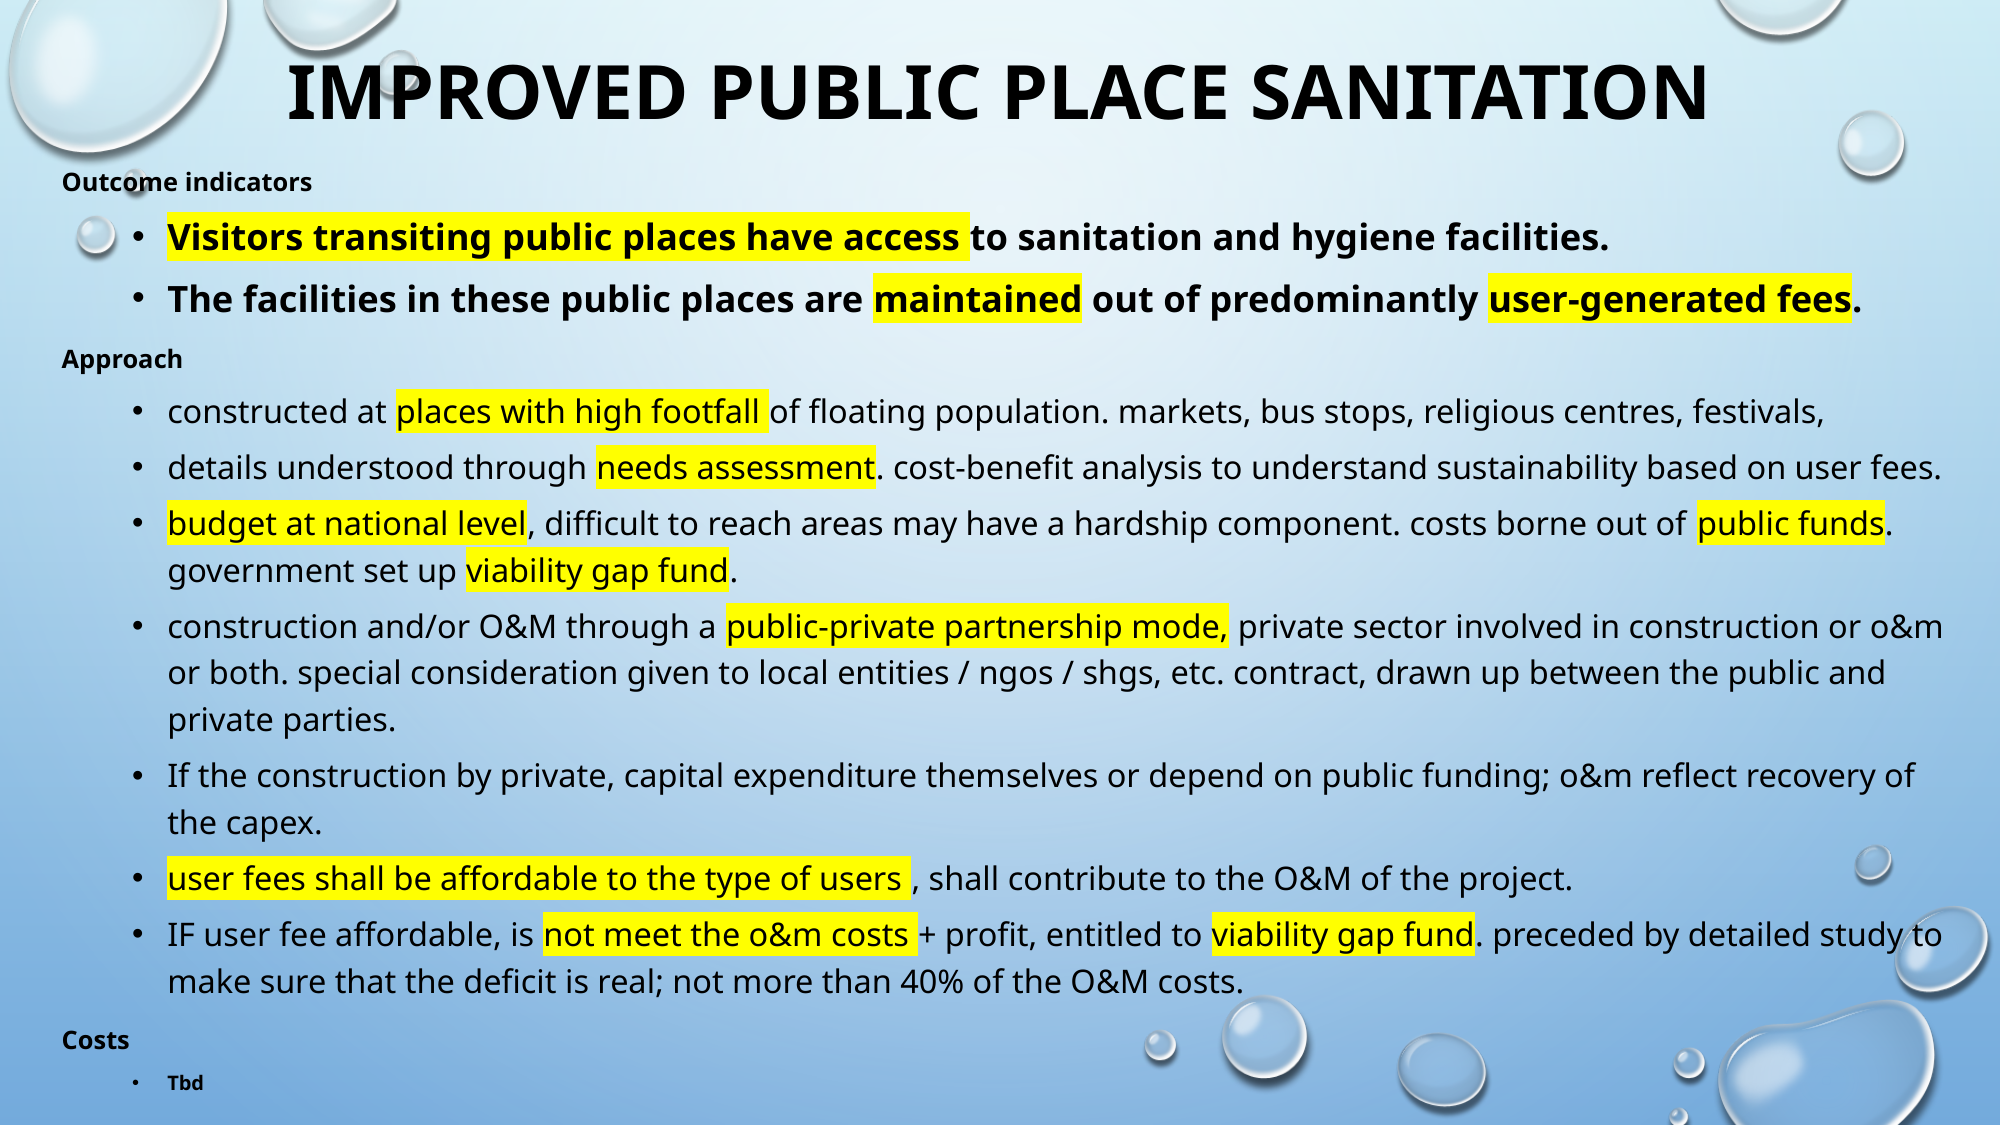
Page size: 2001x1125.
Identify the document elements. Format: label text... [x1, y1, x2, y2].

picture [0, 0, 2000, 1125]
title Improved public place sanitation [149, 25, 1851, 152]
list Outcome indicators Visitors transiting public places have access to sanitation and hygiene facilities. The facilities in these public places are maintained out of predominantly user-generated fees. Approach constructed at places with high footfall of floating population. markets, bus stops, religious centres, festivals, details understood through needs assessment. cost-benefit analysis to understand sustainability based on user fees. budget at national level, difficult to reach areas may have a hardship component. costs borne out of public funds. government set up viability gap fund. construction and/or O&M through a public-private partnership mode, private sector involved in construction or o&m or both. special consideration given to local entities / ngos / shgs, etc. contract, drawn up between the public and private parties. If the construction by private, capital expenditure themselves or depend on public funding; o&m reflect recovery of the capex. user fees shall be affordable to the type of users , shall contribute to the O&M of the project. IF user fee affordable, is not meet the o&m costs + profit, entitled to viability gap fund. preceded by detailed study to make sure that the deficit is real; not more than 40% of the O&M costs. Costs Tbd [46, 152, 1977, 1125]
